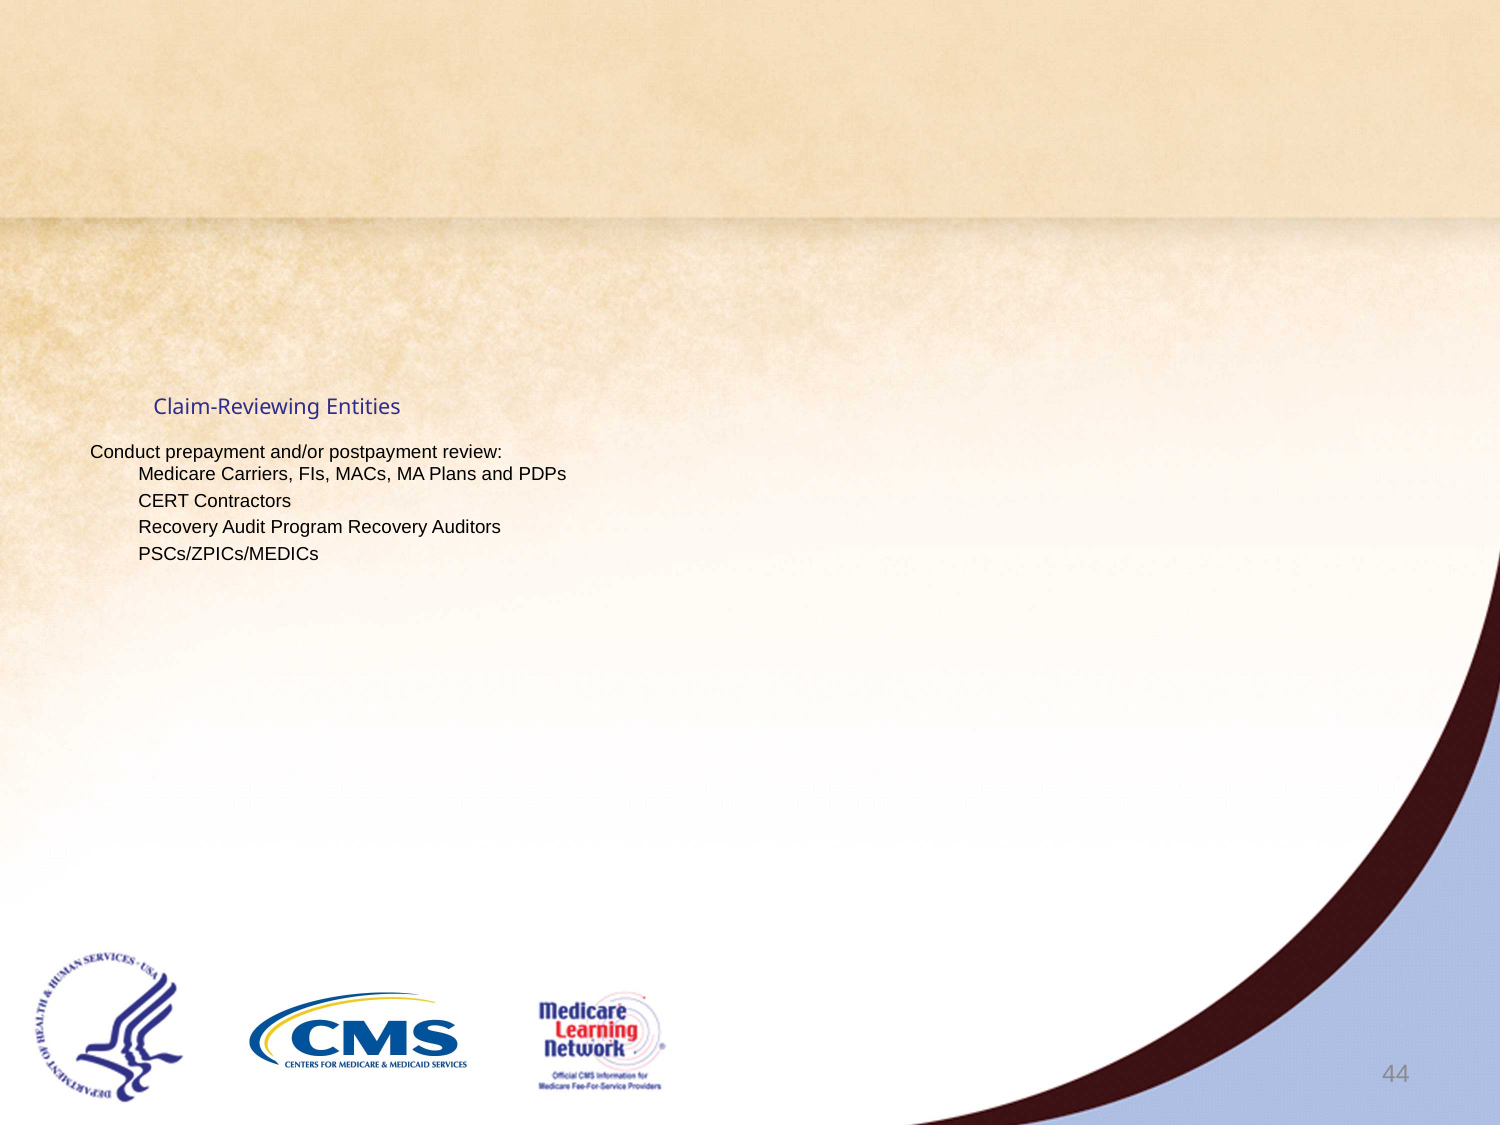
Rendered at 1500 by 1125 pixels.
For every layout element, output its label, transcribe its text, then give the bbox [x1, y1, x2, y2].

picture [0, 0, 1500, 1125]
title Claim-Reviewing Entities Conduct prepayment and/or postpayment review: Medicare Carriers, FIs, MACs, MA Plans and PDPs CERT Contractors Recovery Audit Program Recovery Auditors PSCs/ZPICs/MEDICs [75, 385, 1425, 574]
slide_number 44 [1074, 1042, 1425, 1103]
